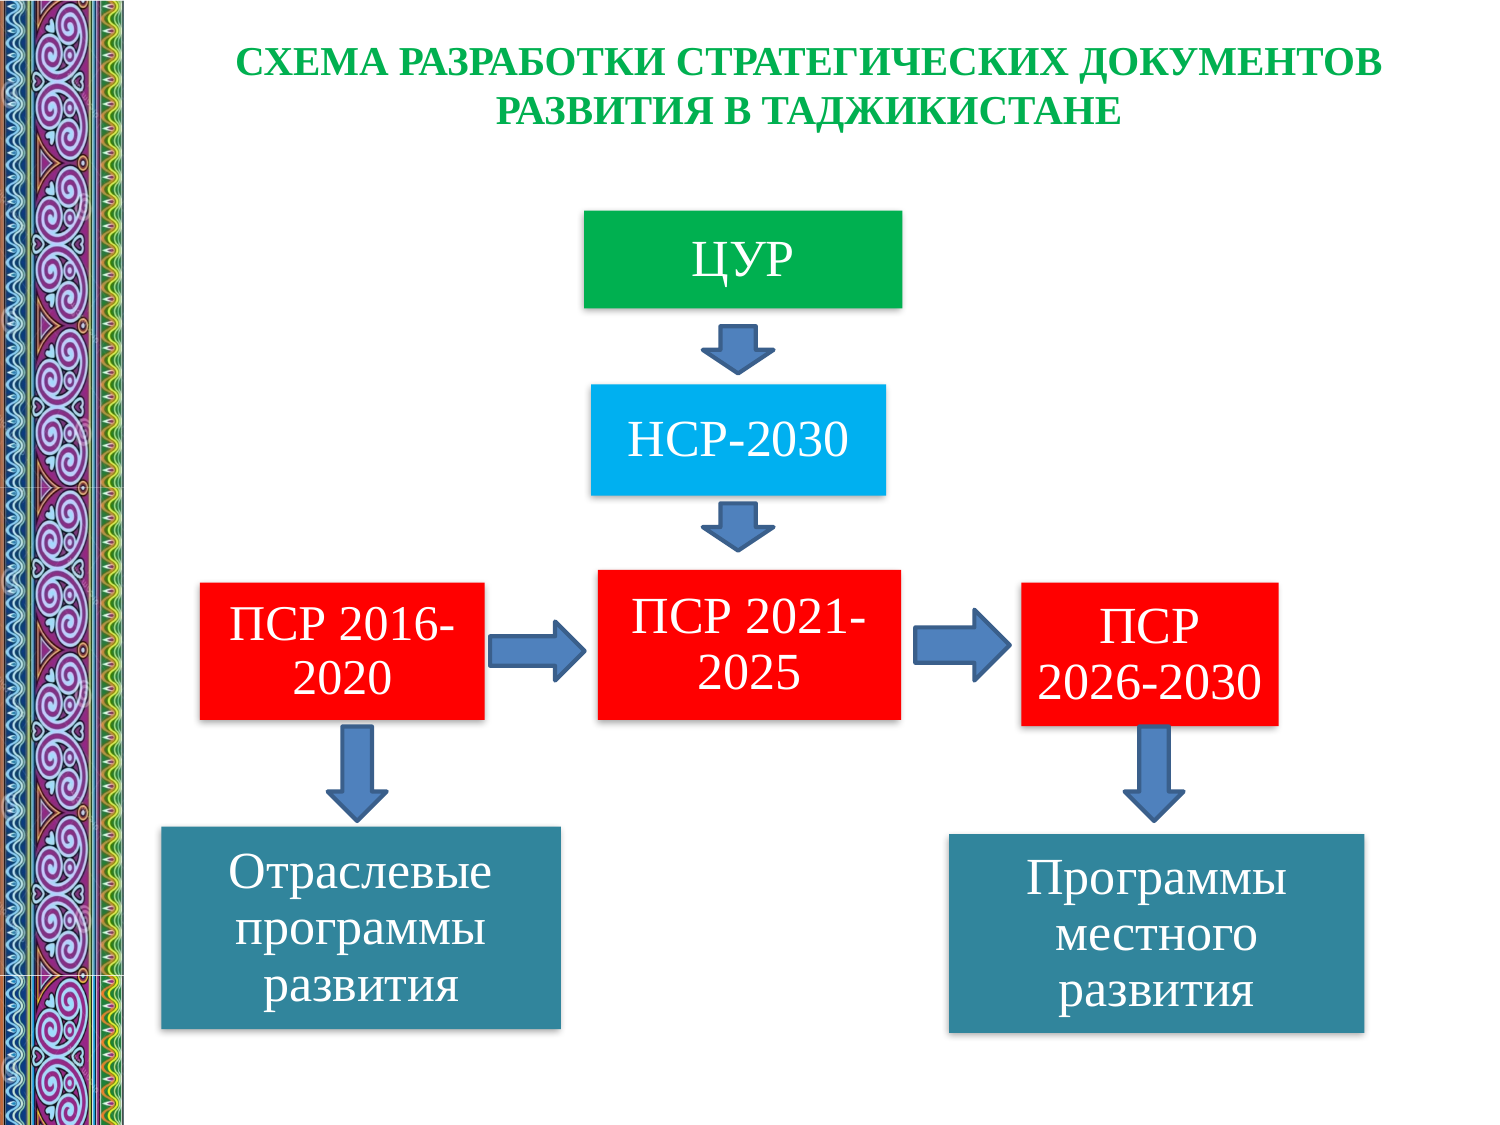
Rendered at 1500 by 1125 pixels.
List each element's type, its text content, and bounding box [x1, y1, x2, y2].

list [135, 160, 1471, 1083]
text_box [0, 0, 125, 1125]
title СХЕМА РАЗРАБОТКИ СТРАТЕГИЧЕСКИХ ДОКУМЕНТОВ РАЗВИТИЯ В ТАДЖИКИСТАНЕ [147, 26, 1471, 141]
